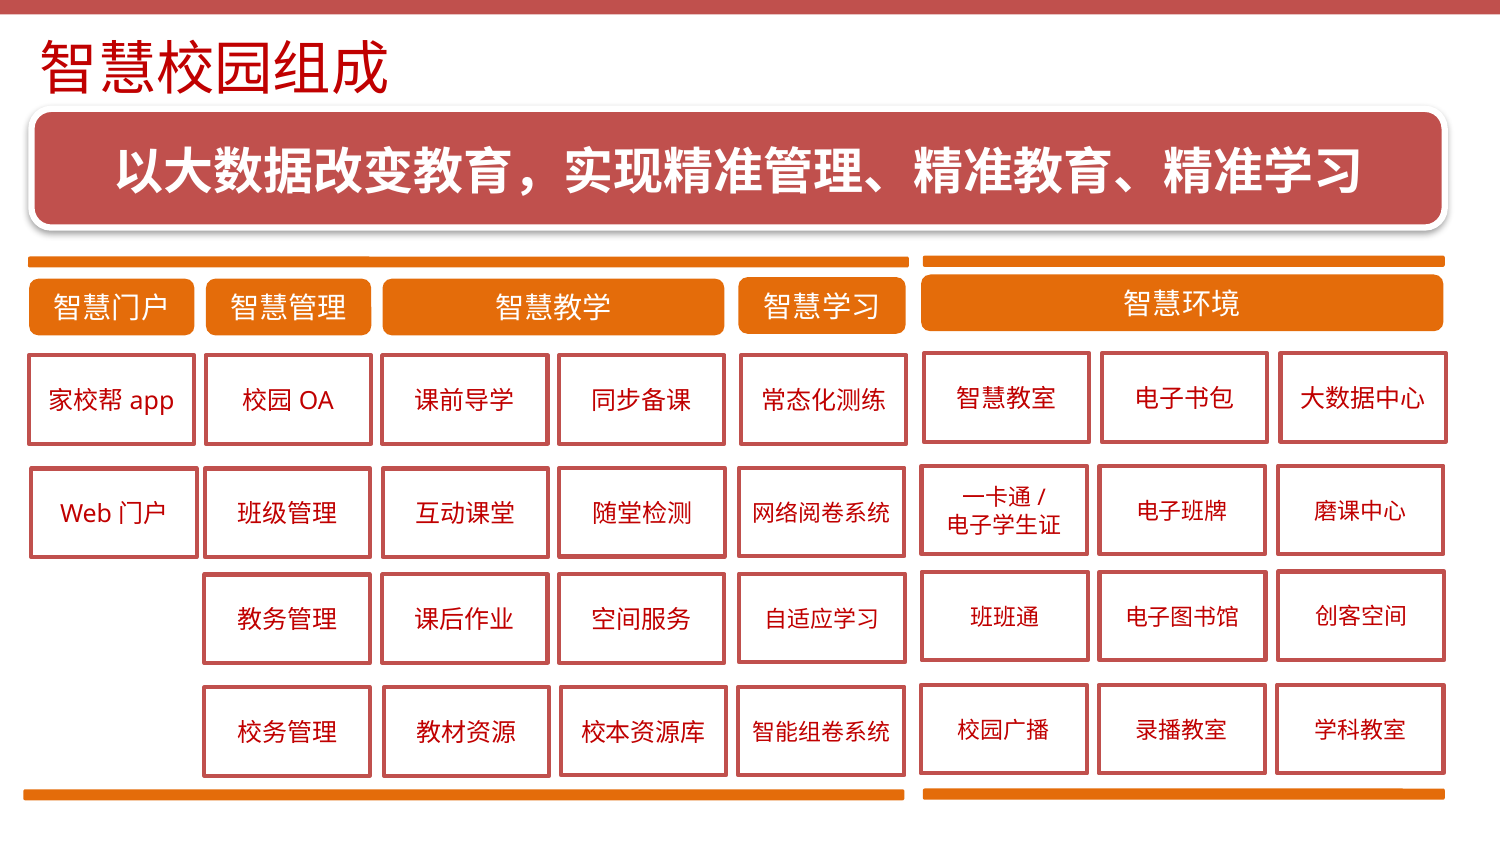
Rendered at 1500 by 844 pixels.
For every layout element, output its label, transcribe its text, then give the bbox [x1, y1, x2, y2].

text_box 课前导学 [380, 353, 550, 446]
text_box 大数据中心 [1278, 351, 1448, 444]
text_box 网络阅卷系统 [737, 466, 906, 558]
text_box 智慧教学 [380, 276, 727, 338]
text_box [31, 108, 1445, 228]
text_box 校园OA [204, 353, 373, 446]
text_box 随堂检测 [557, 466, 727, 559]
text_box 智慧环境 [918, 272, 1446, 334]
text_box 校园广播 [919, 683, 1089, 775]
text_box 校本资源库 [559, 685, 728, 777]
text_box 电子图书馆 [1097, 570, 1268, 662]
text_box 录播教室 [1097, 683, 1267, 775]
text_box [920, 786, 1447, 802]
text_box Web门户 [29, 466, 199, 559]
text_box 磨课中心 [1276, 464, 1445, 556]
text_box 智慧门户 [27, 276, 197, 338]
text_box 班班通 [920, 570, 1090, 662]
text_box 课后作业 [380, 572, 550, 665]
text_box 智慧学习 [736, 274, 908, 336]
text_box 教务管理 [202, 572, 372, 665]
text_box 学科教室 [1275, 683, 1446, 775]
text_box 电子书包 [1100, 351, 1269, 444]
text_box 智慧校园组成 [25, 26, 1305, 106]
text_box 空间服务 [557, 572, 726, 665]
text_box 创客空间 [1276, 569, 1446, 662]
text_box 家校帮app [27, 353, 196, 446]
text_box 互动课堂 [381, 466, 550, 559]
text_box 校务管理 [202, 685, 372, 778]
text_box 电子班牌 [1097, 464, 1267, 556]
text_box [25, 254, 911, 270]
text_box 教材资源 [382, 685, 551, 778]
text_box 班级管理 [203, 466, 372, 559]
text_box 同步备课 [557, 353, 726, 446]
text_box [920, 253, 1447, 269]
text_box 一卡通/ 电子学生证 [919, 464, 1089, 556]
text_box 智能组卷系统 [736, 685, 906, 777]
text_box 智慧教室 [922, 351, 1091, 444]
text_box [21, 787, 907, 803]
text_box 智慧管理 [203, 276, 374, 338]
text_box 常态化测练 [739, 353, 908, 446]
text_box 自适应学习 [737, 572, 907, 664]
